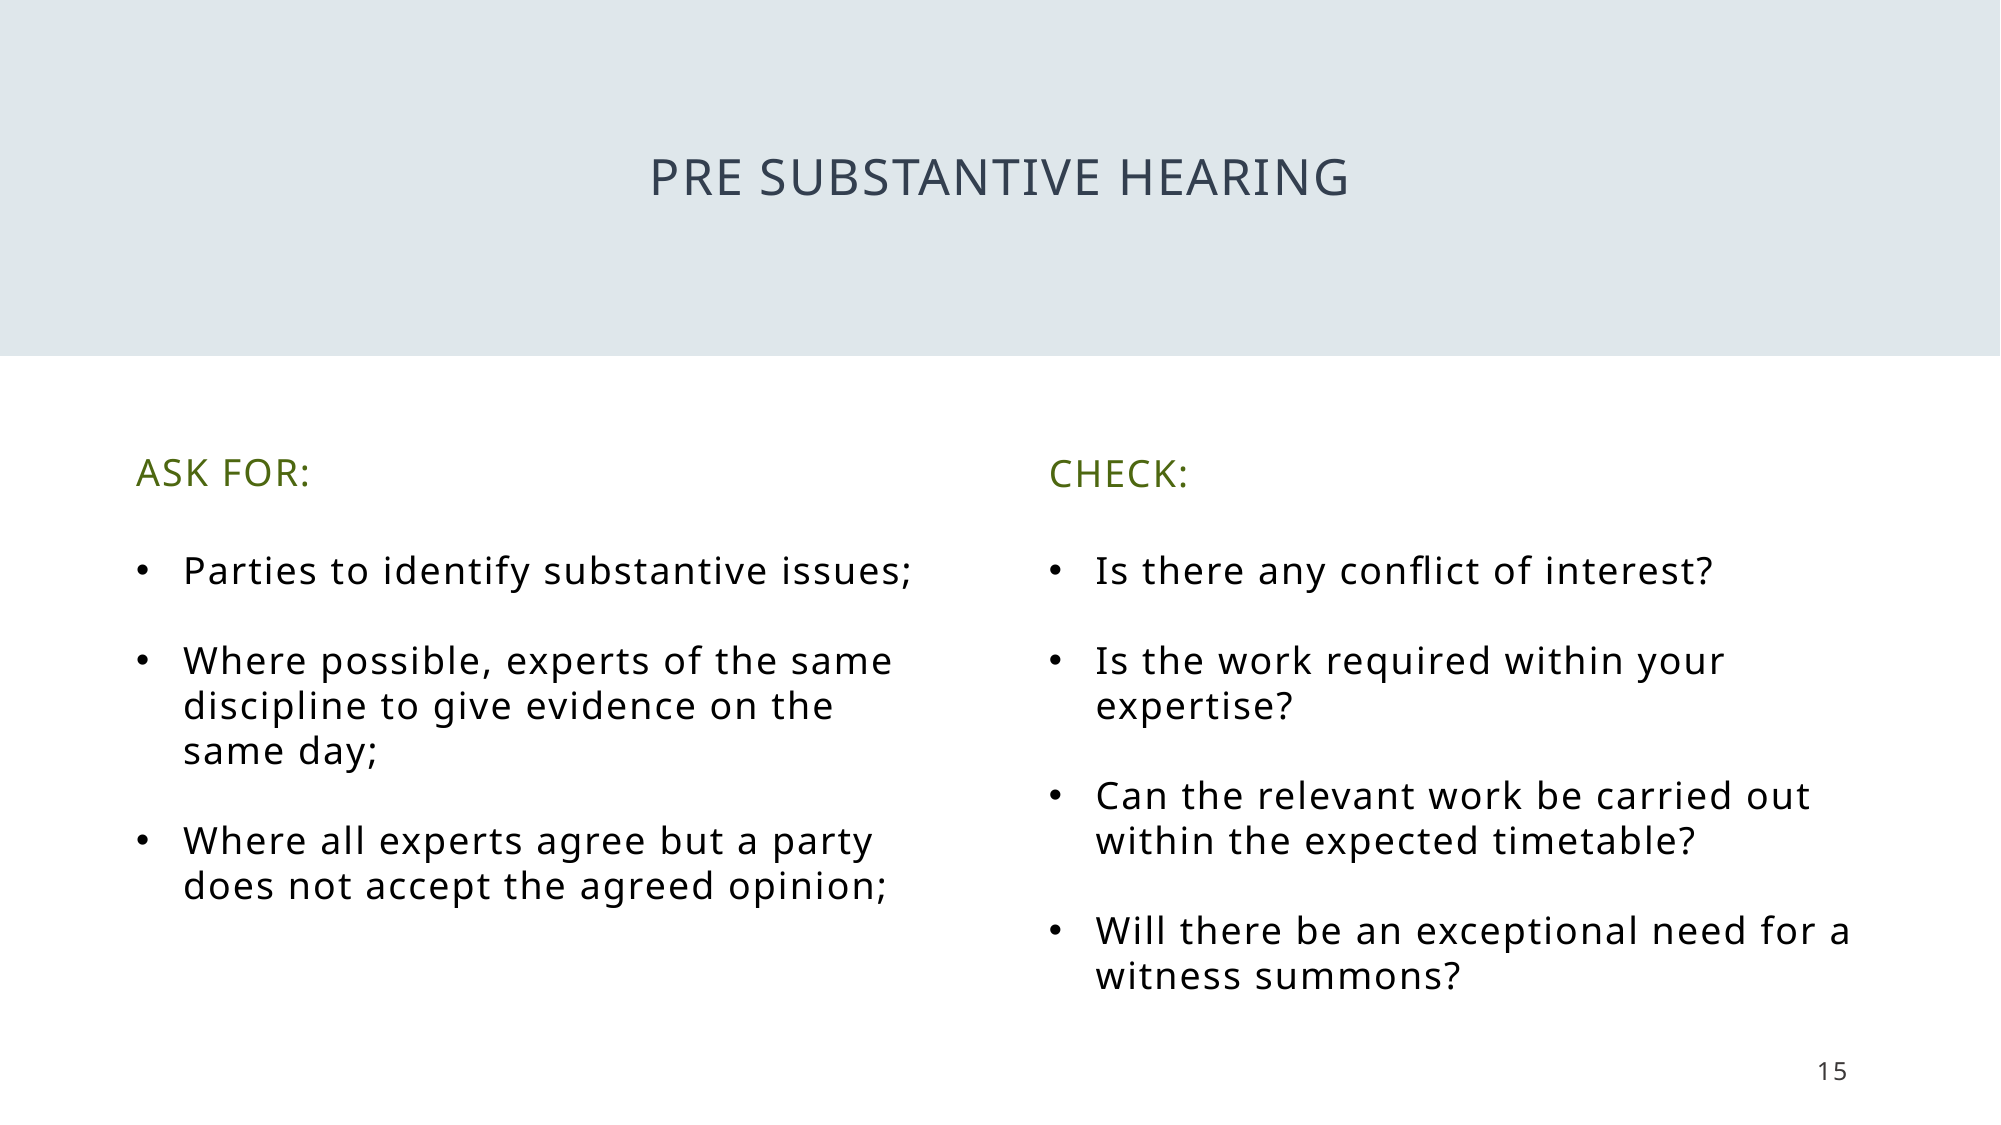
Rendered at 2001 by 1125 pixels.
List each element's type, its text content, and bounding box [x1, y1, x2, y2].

title Pre substantive hearing [137, 98, 1863, 262]
list Check: [1033, 422, 1420, 504]
list Parties to identify substantive issues; Where possible, experts of the same discipline to give evidence on the same day; Where all experts agree but a party does not accept the agreed opinion; [121, 539, 966, 942]
slide_number 15 [1412, 1042, 1863, 1103]
list Is there any conflict of interest? Is the work required within your expertise? Can the relevant work be carried out within the expected timetable? Will there be an exceptional need for a witness summons? [1033, 539, 1879, 942]
list Ask for: [121, 421, 508, 502]
